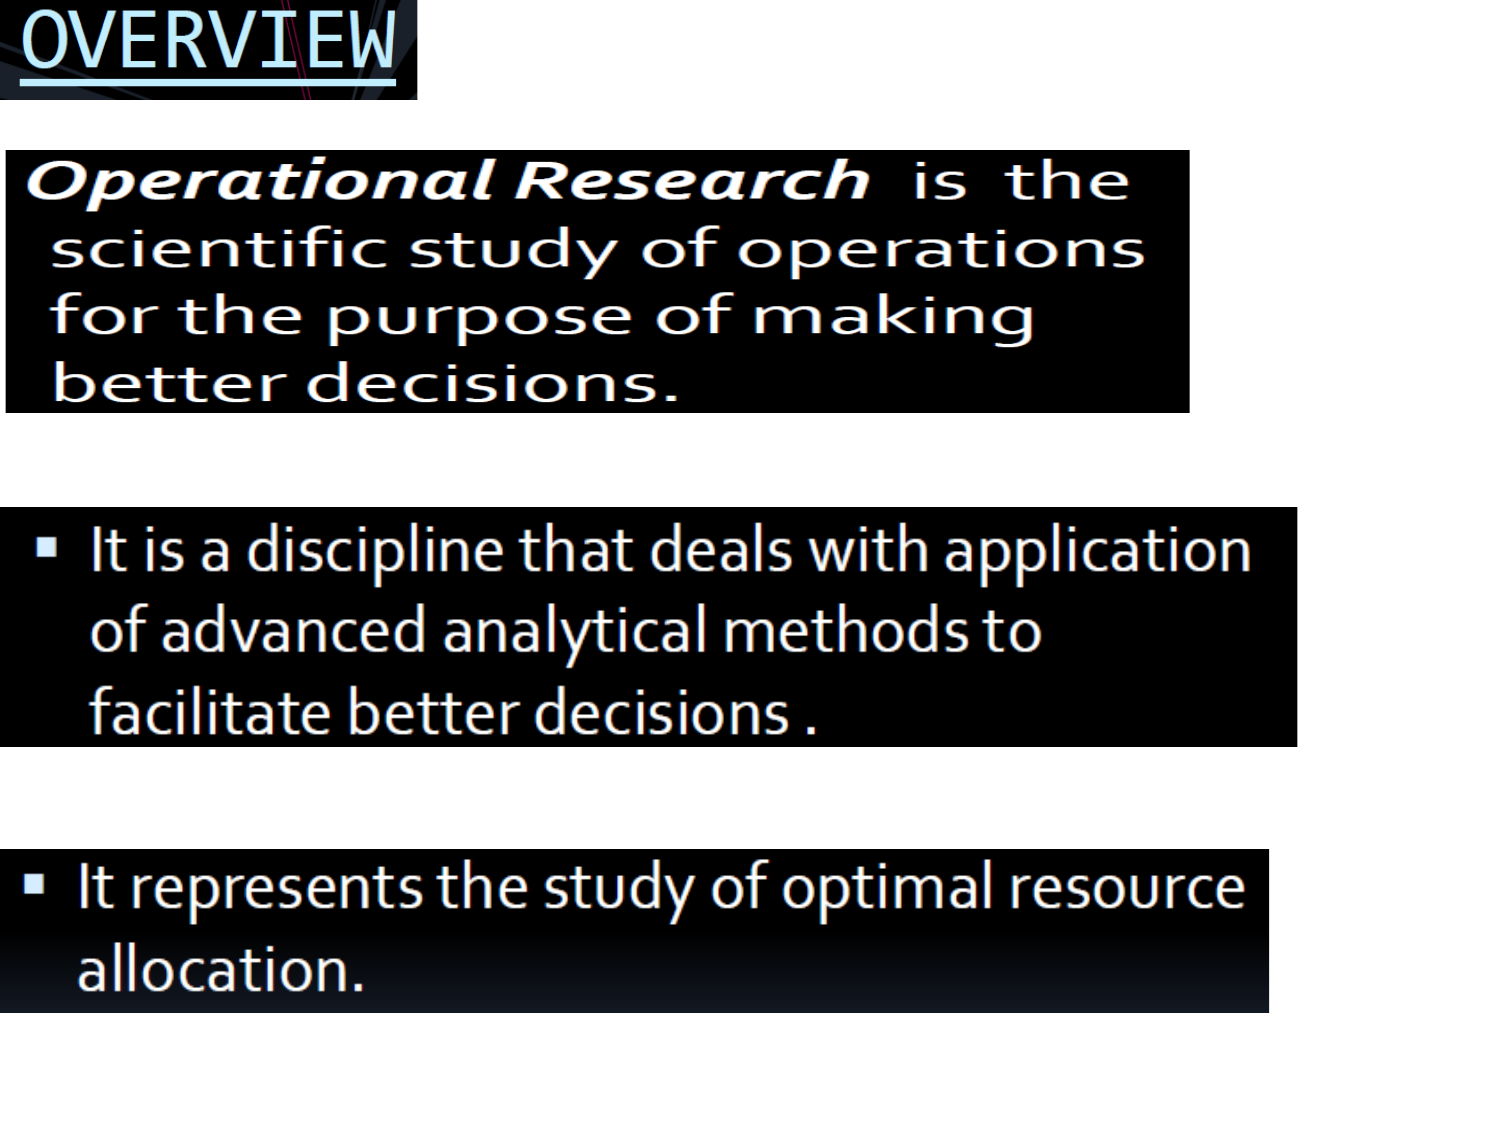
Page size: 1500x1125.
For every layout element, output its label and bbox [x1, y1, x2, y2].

picture [5, 149, 1190, 413]
picture [0, 849, 1270, 1013]
picture [0, 507, 1298, 747]
picture [0, 0, 418, 101]
